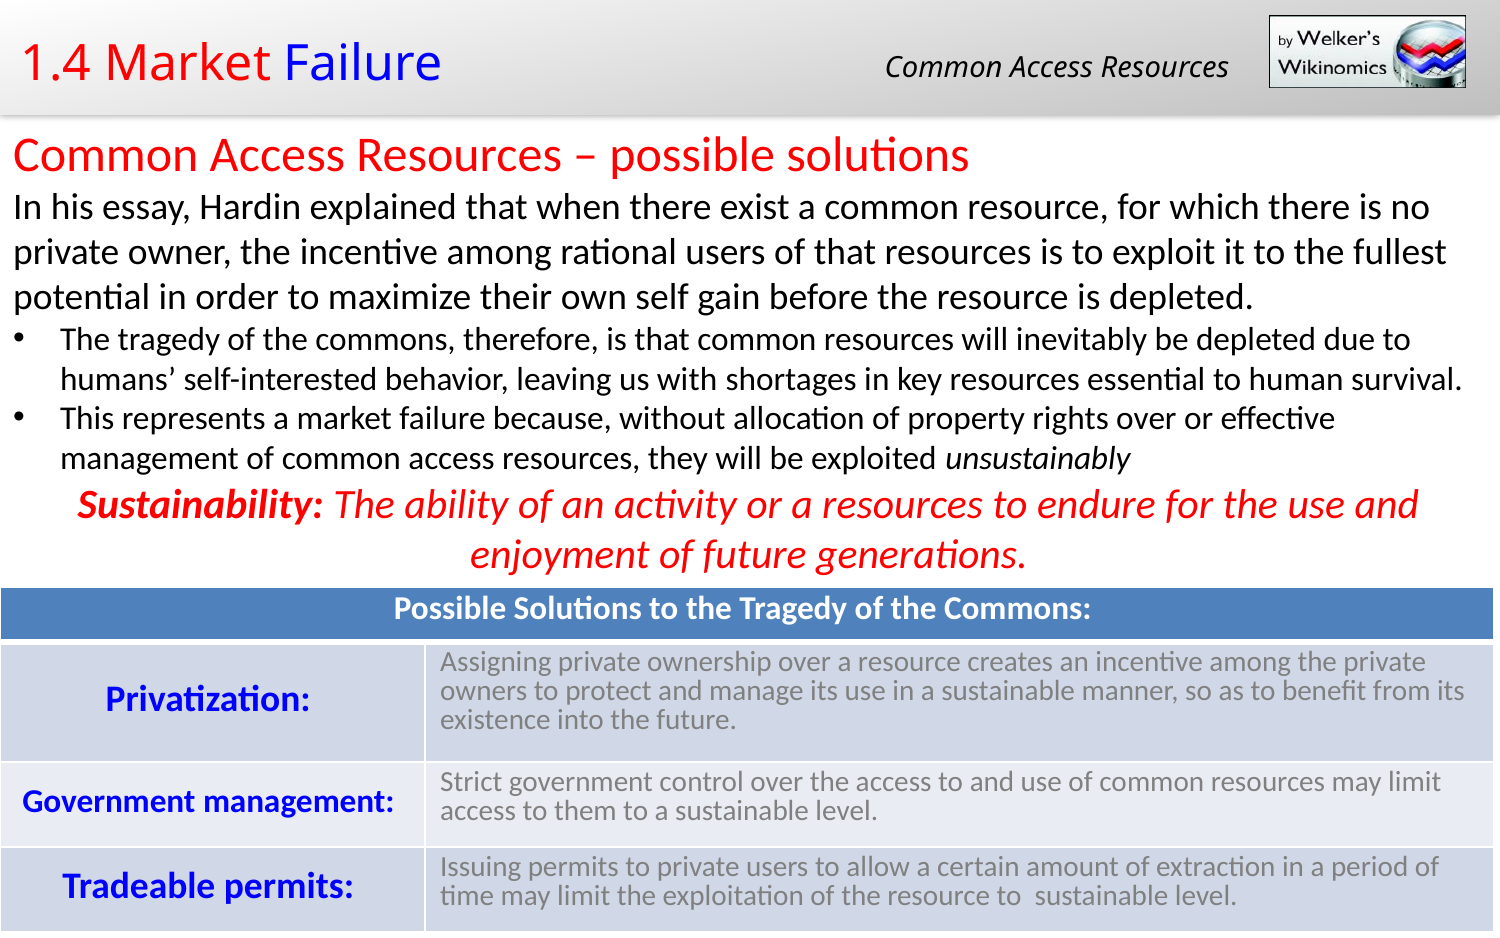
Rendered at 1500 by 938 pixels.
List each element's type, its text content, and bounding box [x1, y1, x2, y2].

table_header Possible Solutions to the Tragedy of the Commons: [1, 588, 1493, 639]
table_cell Issuing permits to private users to allow a certain amount of extraction in a period of time may limit the exploitation of the resource to sustainable level. [426, 848, 1493, 931]
table_cell Assigning private ownership over a resource creates an incentive among the private owners to protect and manage its use in a sustainable manner, so as to benefit from its existence into the future. [426, 645, 1493, 761]
table_cell Government management: [1, 763, 424, 846]
table_cell Strict government control over the access to and use of common resources may limit access to them to a sustainable level. [426, 763, 1493, 846]
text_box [0, 0, 1500, 115]
text_box Common Access Resources – possible solutions In his essay, Hardin explained that when there exist a common resource, for which there is no private owner, the incentive among rational users of that resources is to exploit it to the fullest potential in order to maximize their own self gain before the resource is depleted. The tragedy of the commons, therefore, is that common resources will inevitably be depleted due to humans’ self-interested behavior, leaving us with shortages in key resources essential to human survival. This represents a market failure because, without allocation of property rights over or effective management of common access resources, they will be exploited unsustainably Sustainability: The ability of an activity or a resources to endure for the use and enjoyment of future generations. [0, 123, 1500, 584]
table_cell Tradeable permits: [1, 848, 424, 931]
table_cell Privatization: [1, 645, 424, 761]
